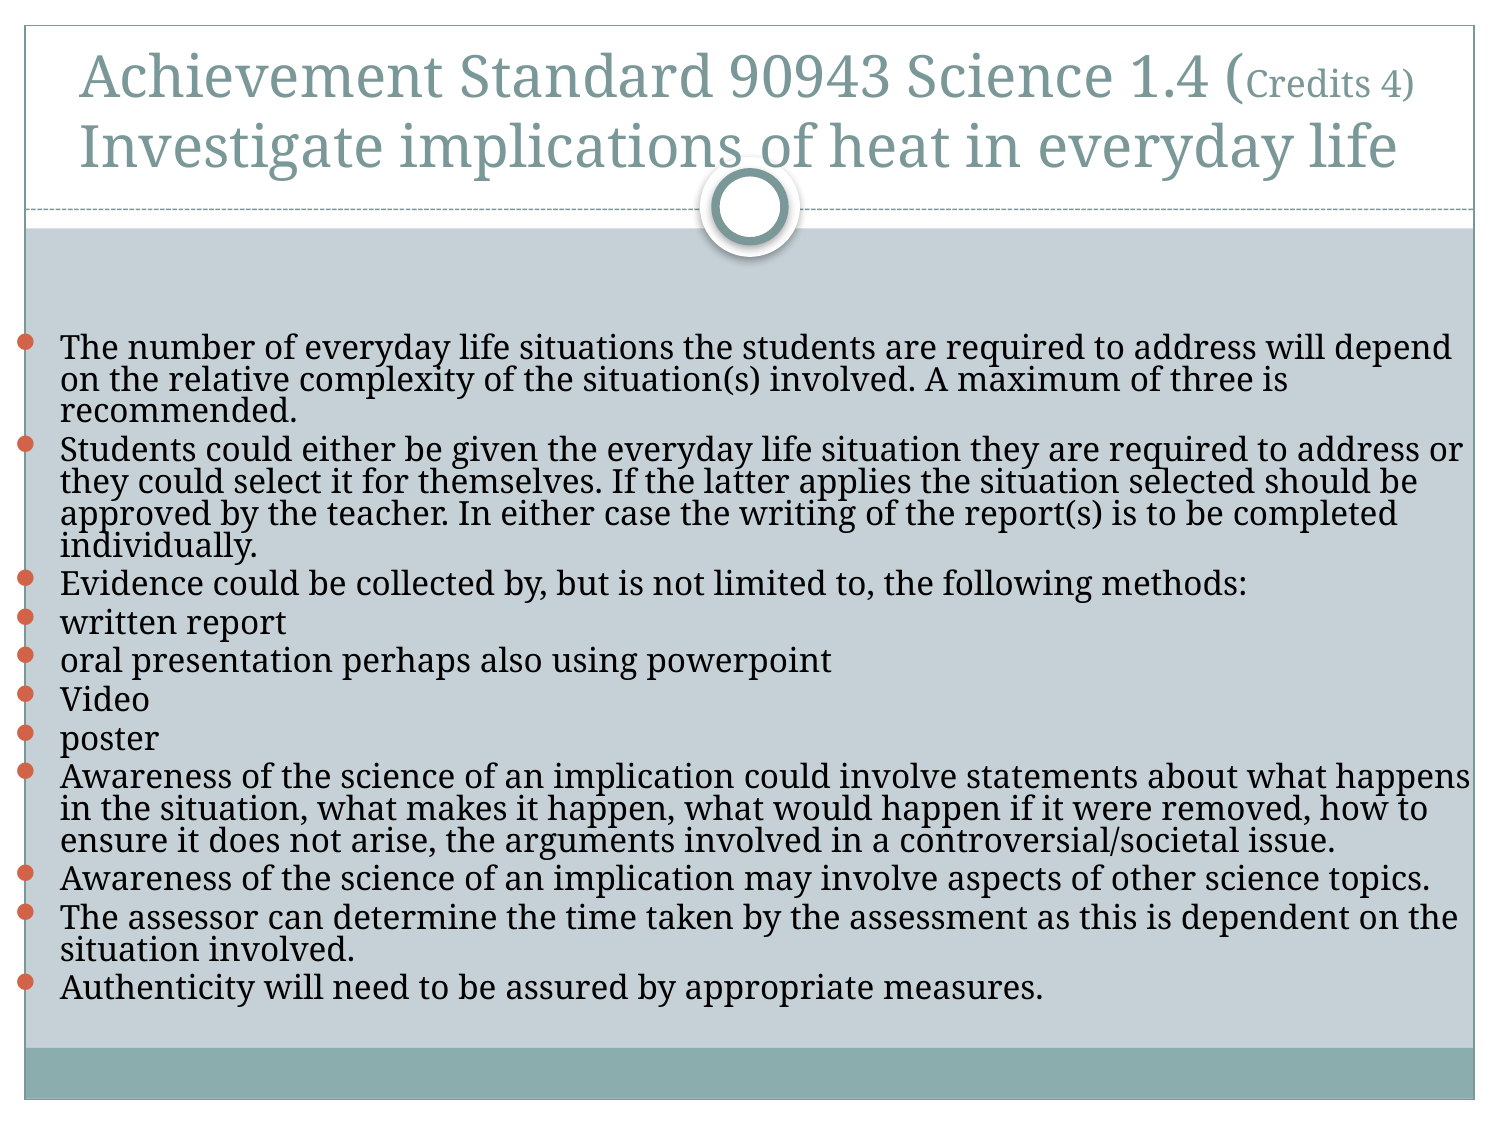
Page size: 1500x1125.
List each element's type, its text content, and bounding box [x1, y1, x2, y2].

title Achievement Standard 90943 Science 1.4 (Credits 4) Investigate implications of heat in everyday life [64, 0, 1500, 187]
list The number of everyday life situations the students are required to address will depend on the relative complexity of the situation(s) involved. A maximum of three is recommended. Students could either be given the everyday life situation they are required to address or they could select it for themselves. If the latter applies the situation selected should be approved by the teacher. In either case the writing of the report(s) is to be completed individually. Evidence could be collected by, but is not limited to, the following methods: written report oral presentation perhaps also using powerpoint Video poster Awareness of the science of an implication could involve statements about what happens in the situation, what makes it happen, what would happen if it were removed, how to ensure it does not arise, the arguments involved in a controversial/societal issue. Awareness of the science of an implication may involve aspects of other science topics. The assessor can determine the time taken by the assessment as this is dependent on the situation involved. Authenticity will need to be assured by appropriate measures. [0, 326, 1500, 1125]
